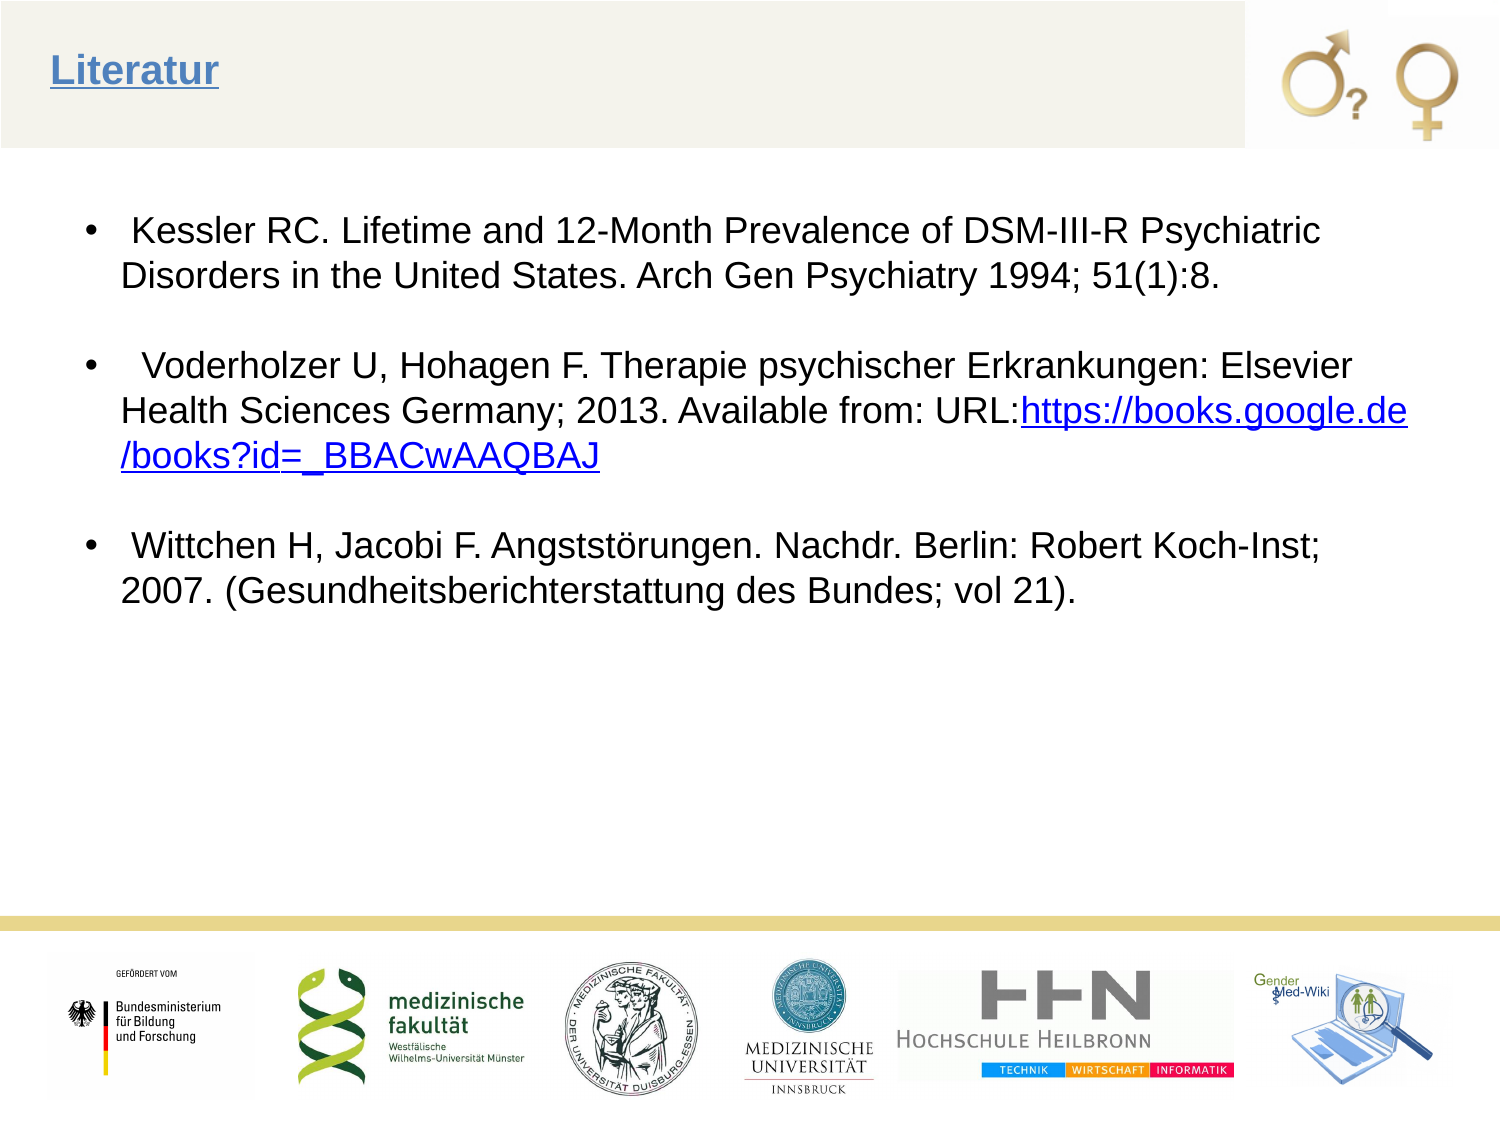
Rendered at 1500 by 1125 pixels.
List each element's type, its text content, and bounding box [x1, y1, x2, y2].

picture [298, 952, 1234, 1100]
picture [1245, 0, 1500, 149]
picture [47, 952, 255, 1100]
text_box Kessler RC. Lifetime and 12-Month Prevalence of DSM-III-R Psychiatric Disorders in the United States. Arch Gen Psychiatry 1994; 51(1):8. Voderholzer U, Hohagen F. Therapie psychischer Erkrankungen: Elsevier Health Sciences Germany; 2013. Available from: URL:https://books.google.de/books?id=_BBACwAAQBAJ Wittchen H, Jacobi F. Angststörungen. Nachdr. Berlin: Robert Koch-Inst; 2007. (Gesundheitsberichterstattung des Bundes; vol 21). [70, 199, 1430, 664]
text_box Literatur [35, 35, 1079, 100]
picture [1246, 965, 1453, 1087]
